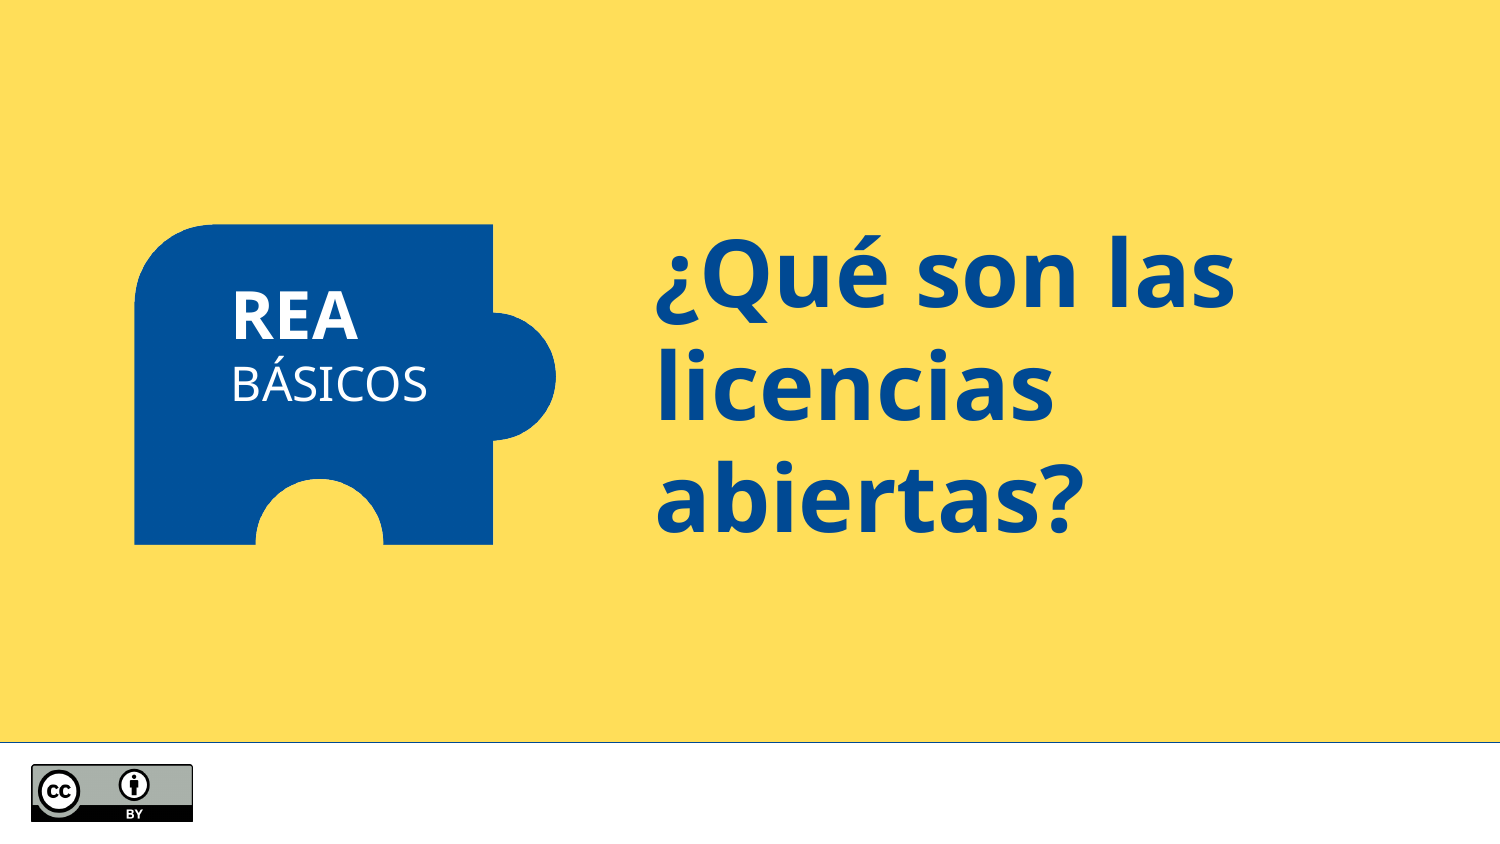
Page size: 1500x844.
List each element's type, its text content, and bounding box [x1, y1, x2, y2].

text_box [0, 750, 1500, 844]
text_box ¿Qué son las licencias abiertas? [639, 199, 1427, 567]
picture [31, 764, 193, 822]
text_box REA BÁSICOS [560, 258, 862, 426]
picture [133, 224, 556, 545]
